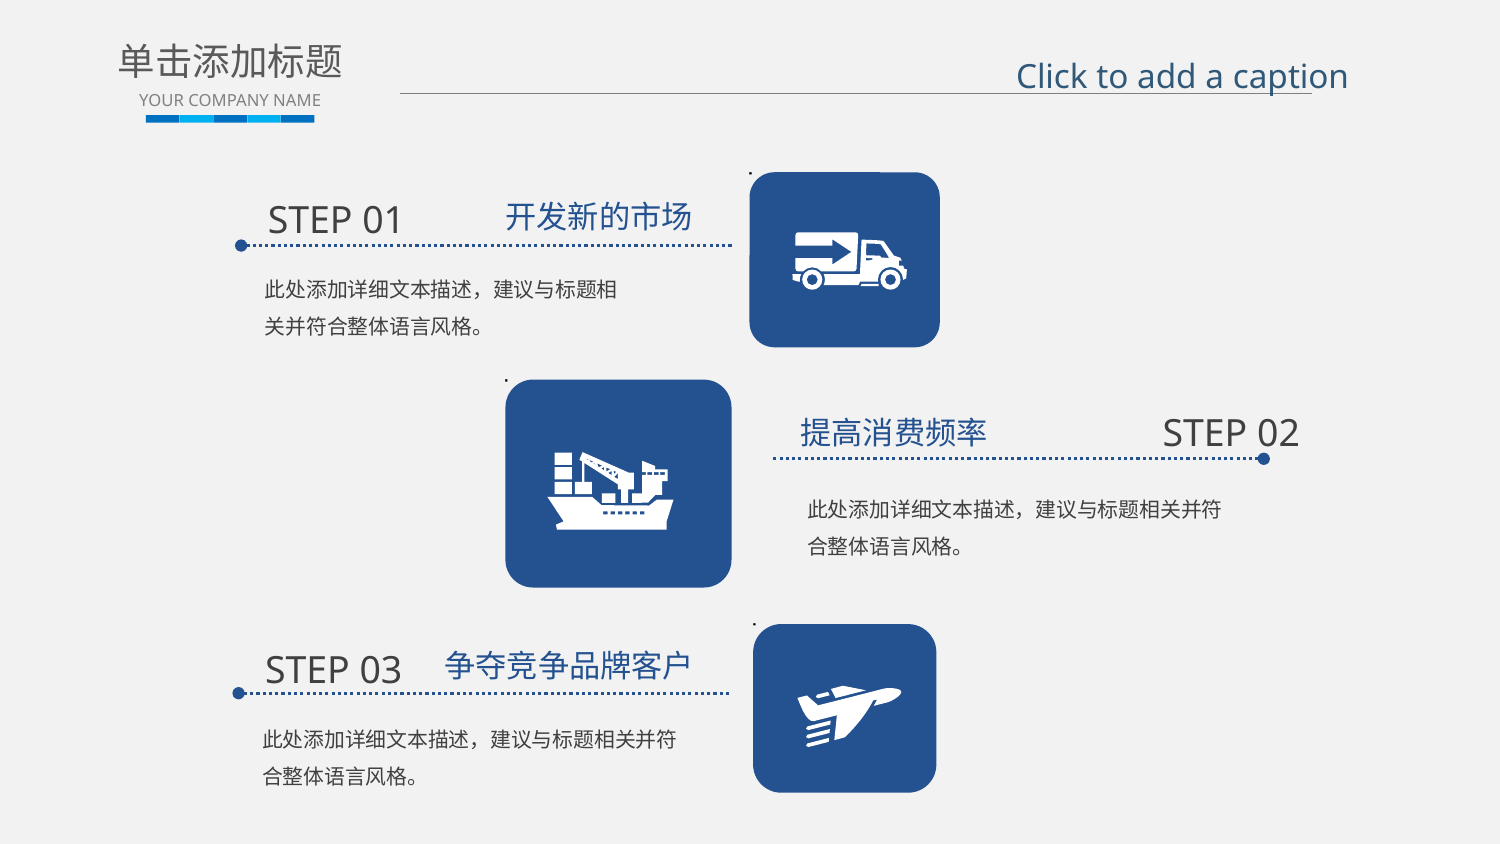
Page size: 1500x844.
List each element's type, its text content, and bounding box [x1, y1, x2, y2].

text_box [241, 188, 732, 362]
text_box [753, 624, 937, 793]
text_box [85, 32, 375, 123]
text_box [749, 172, 940, 348]
text_box Click to add a caption [1000, 46, 1425, 103]
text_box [505, 379, 732, 588]
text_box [238, 638, 730, 812]
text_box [773, 401, 1319, 582]
